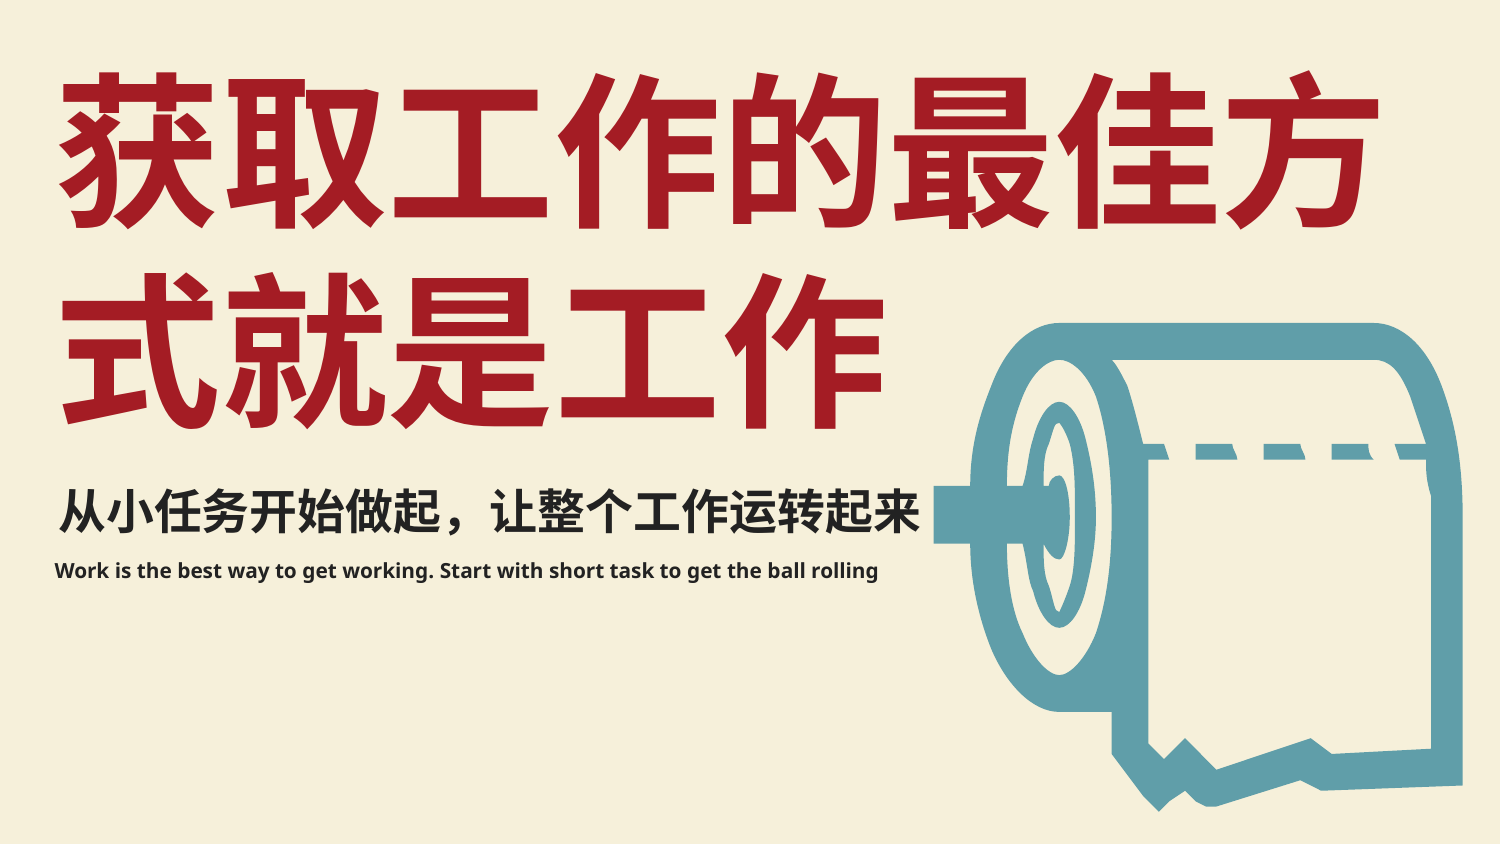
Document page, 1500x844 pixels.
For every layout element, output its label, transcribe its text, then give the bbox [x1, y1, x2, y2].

text_box [933, 322, 1463, 812]
text_box 从小任务开始做起，让整个工作运转起来 [43, 474, 938, 547]
text_box Work is the best way to get working. Start with short task to get the ball rolling [39, 550, 917, 590]
text_box 获取工作的最佳方式就是工作 [39, 40, 1500, 455]
